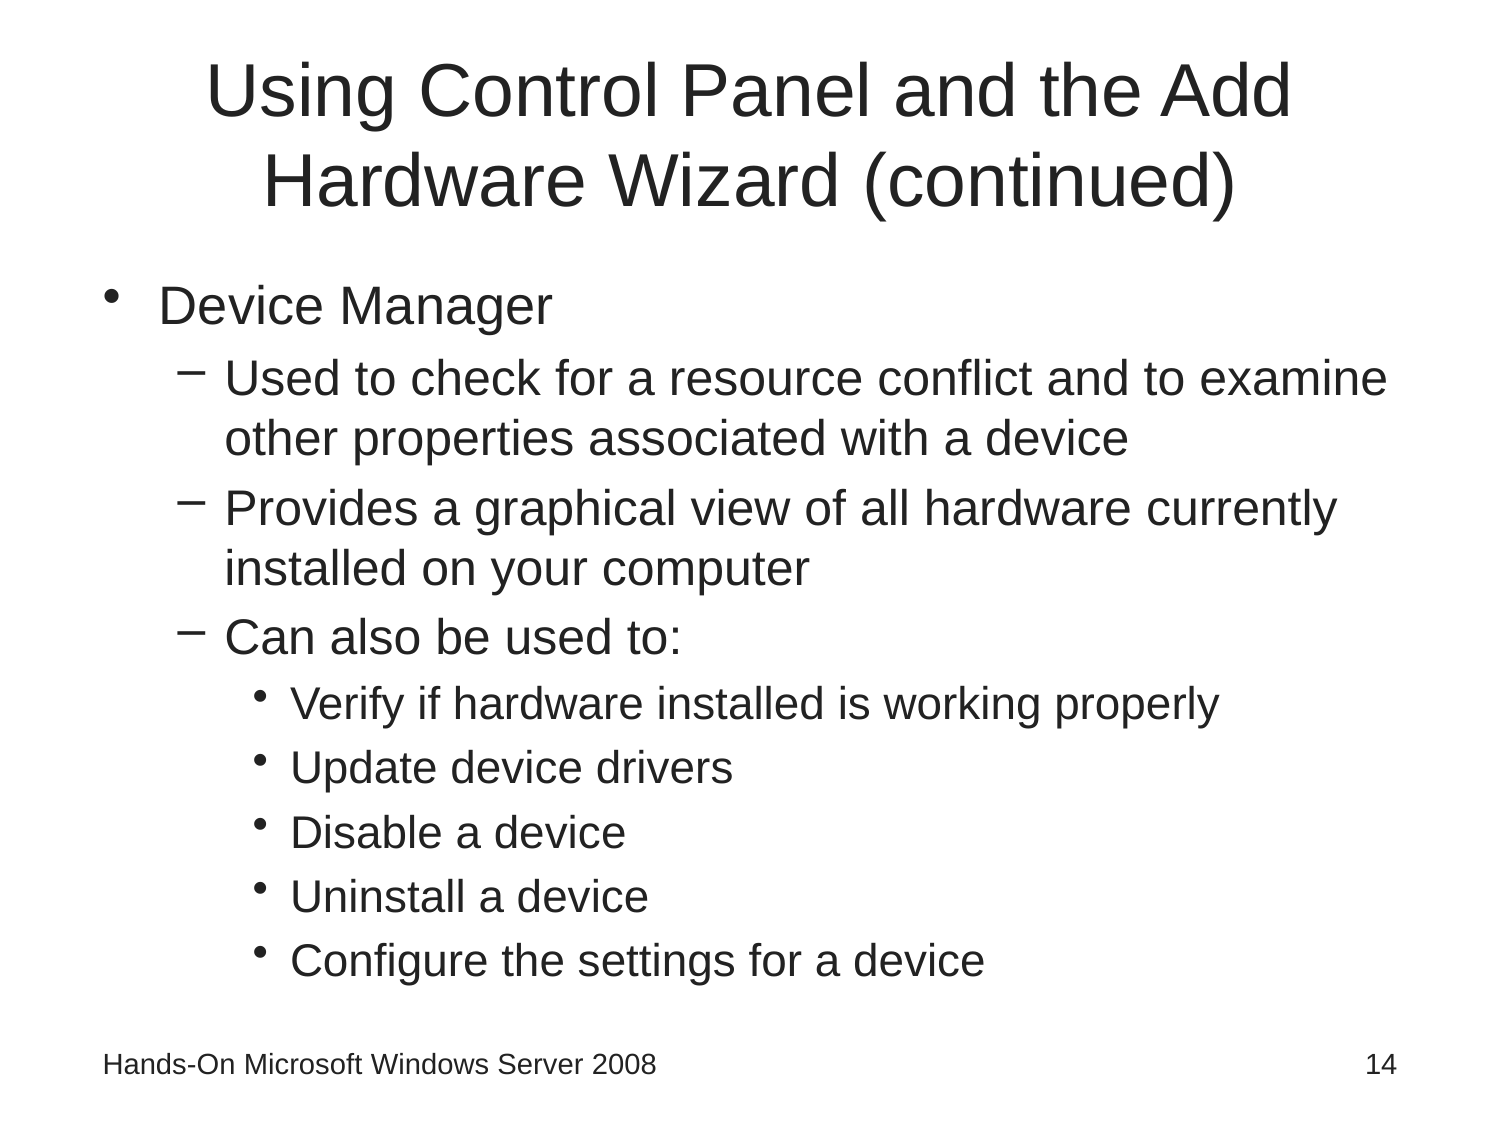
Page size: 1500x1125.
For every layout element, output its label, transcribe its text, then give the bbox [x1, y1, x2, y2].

footer Hands-On Microsoft Windows Server 2008 [87, 1037, 1051, 1101]
list Device Manager Used to check for a resource conflict and to examine other properties associated with a device Provides a graphical view of all hardware currently installed on your computer Can also be used to: Verify if hardware installed is working properly Update device drivers Disable a device Uninstall a device Configure the settings for a device [87, 262, 1438, 1013]
slide_number 14 [1074, 1037, 1413, 1101]
title Using Control Panel and the Add Hardware Wizard (continued) [87, 37, 1413, 226]
